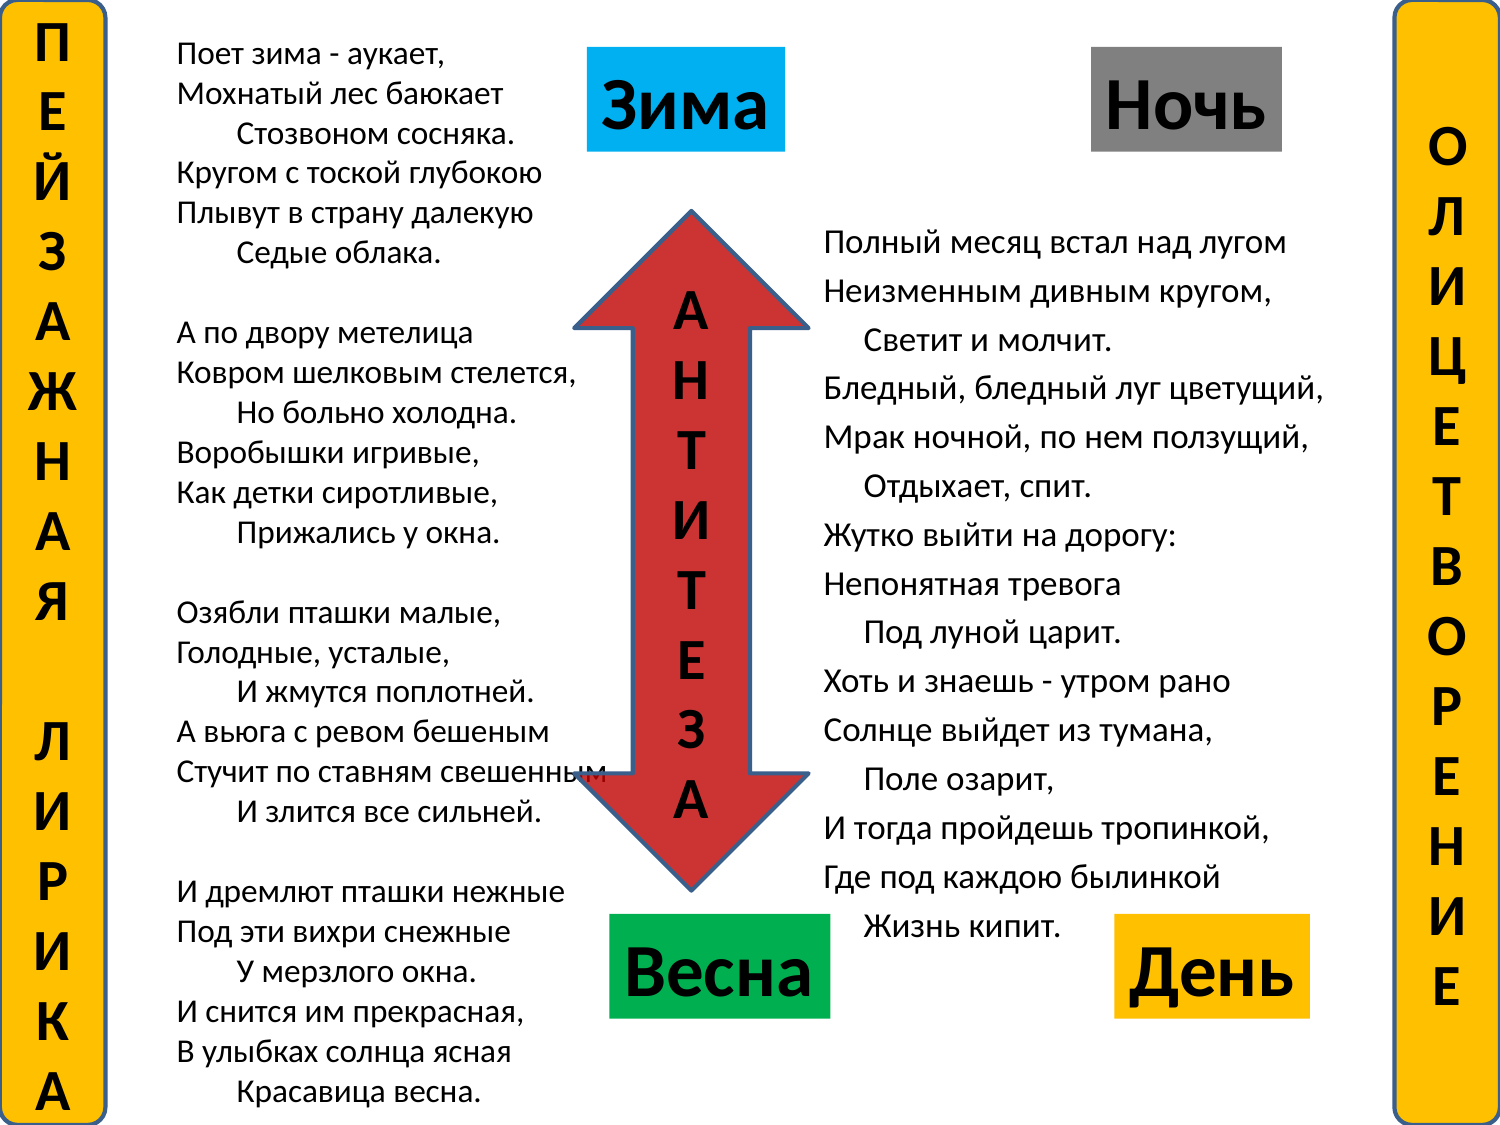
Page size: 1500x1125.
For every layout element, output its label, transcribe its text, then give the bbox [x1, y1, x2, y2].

list Поет зима - аукает, Мохнатый лес баюкает Стозвоном сосняка. Кругом с тоской глубокою Плывут в страну далекую Седые облака. А по двору метелица Ковром шелковым стелется, Но больно холодна. Воробышки игривые, Как детки сиротливые, Прижались у окна. Озябли пташки малые, Голодные, усталые, И жмутся поплотней. А вьюга с ревом бешеным Стучит по ставням свешенным И злится все сильней. И дремлют пташки нежные Под эти вихри снежные У мерзлого окна. И снится им прекрасная, В улыбках солнца ясная Красавица весна. [108, 23, 879, 1055]
text_box День [1114, 913, 1310, 1019]
text_box А Н Т И Т Е З А [572, 208, 811, 893]
text_box П Е Й З АЖ НА Я ЛИРИКА [0, 0, 108, 1125]
list Полный месяц встал над лугом Неизменным дивным кругом, Светит и молчит. Бледный, бледный луг цветущий, Мрак ночной, по нем ползущий, Отдыхает, спит. Жутко выйти на дорогу: Непонятная тревога Под луной царит. Хоть и знаешь - утром рано Солнце выйдет из тумана, Поле озарит, И тогда пройдешь тропинкой, Где под каждою былинкой Жизнь кипит. [808, 210, 1392, 954]
text_box ОЛИЦЕ Т ВОР Е НИЕ [1392, 0, 1500, 1125]
text_box Ночь [1091, 46, 1282, 152]
text_box Весна [609, 913, 831, 1019]
text_box Зима [586, 46, 786, 152]
